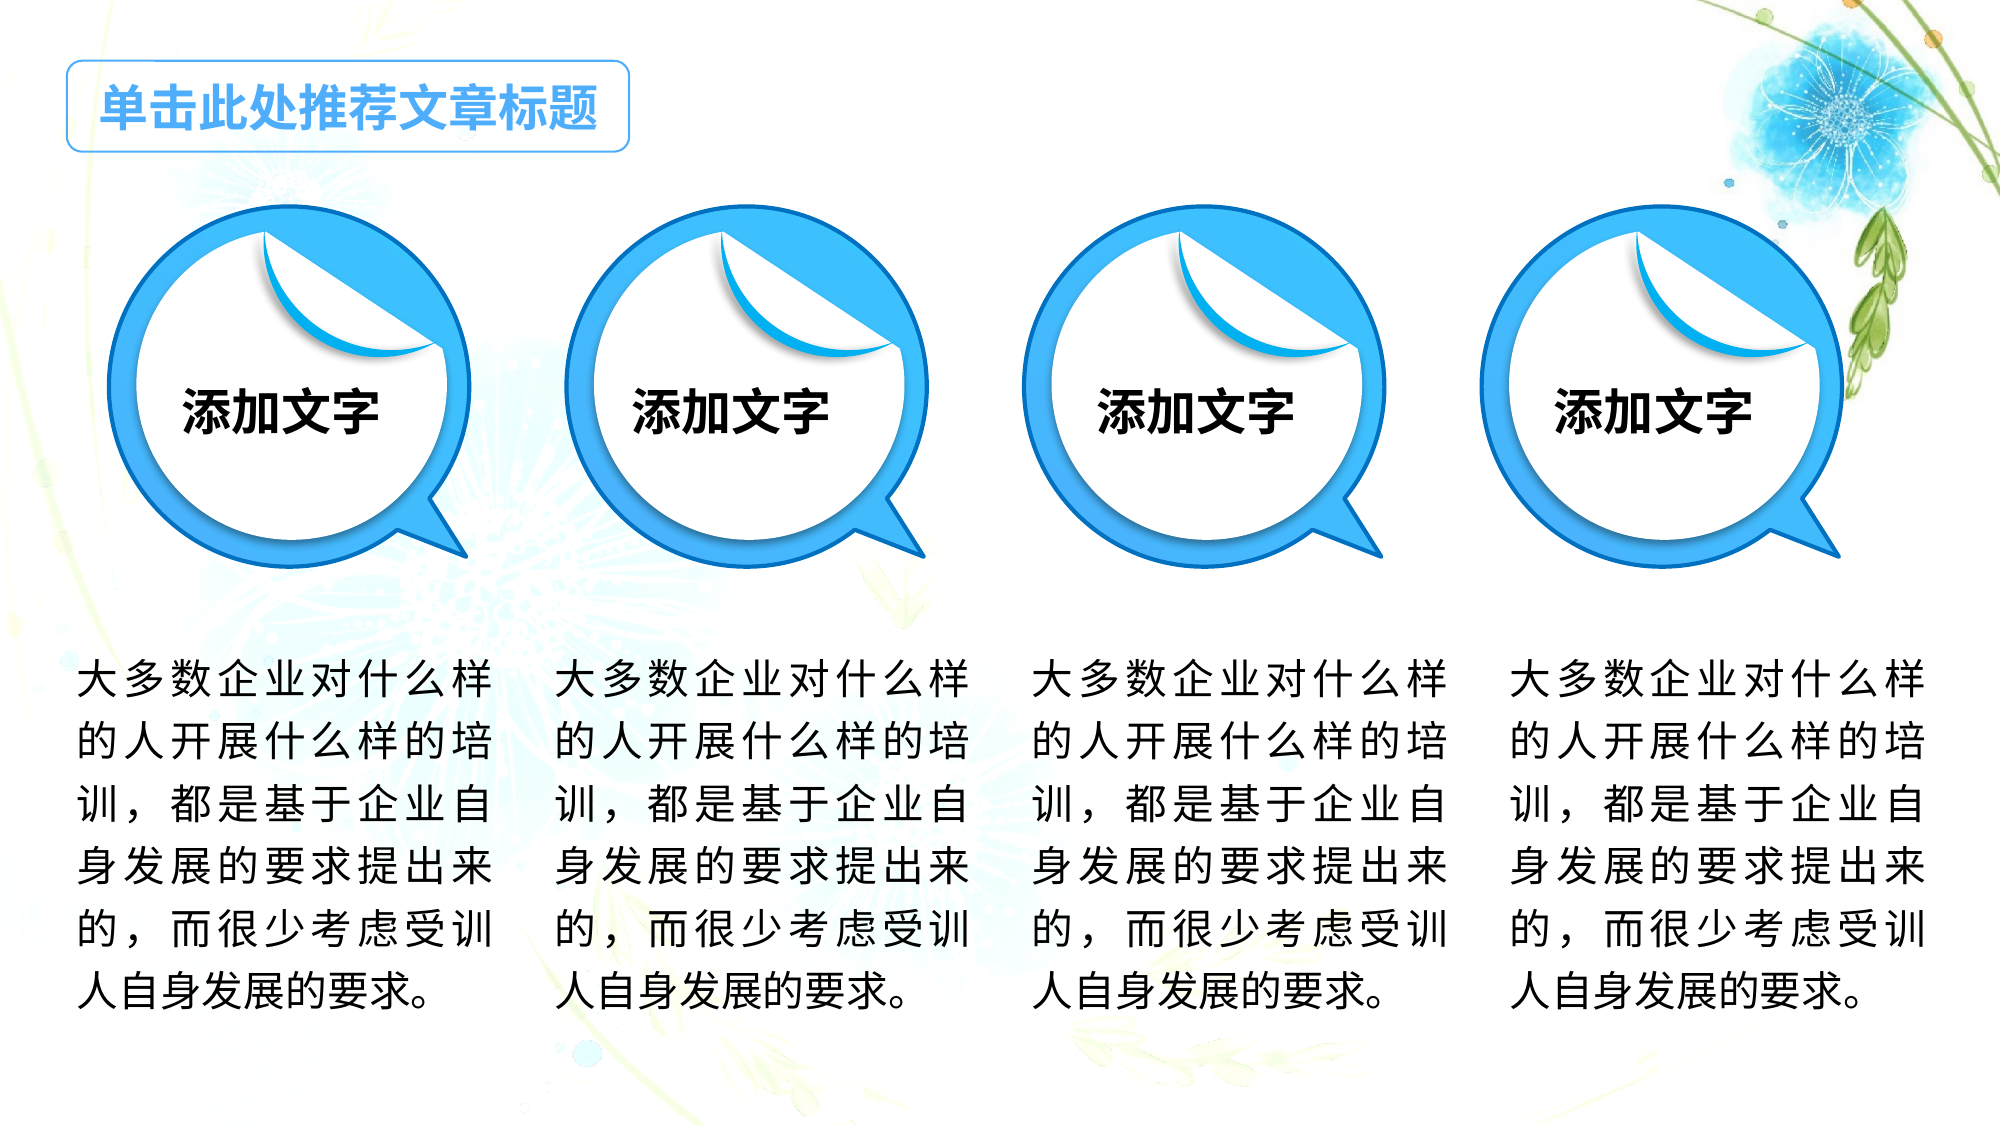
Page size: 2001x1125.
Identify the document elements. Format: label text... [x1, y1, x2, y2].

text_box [1016, 205, 1442, 588]
picture [1592, 0, 2000, 413]
text_box 大多数企业对什么样的人开展什么样的培训，都是基于企业自身发展的要求提出来的，而很少考虑受训人自身发展的要求。 [61, 632, 508, 1023]
text_box 大多数企业对什么样的人开展什么样的培训，都是基于企业自身发展的要求提出来的，而很少考虑受训人自身发展的要求。 [539, 632, 986, 1023]
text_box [101, 205, 527, 588]
text_box 单击此处推荐文章标题 [65, 59, 631, 153]
text_box 大多数企业对什么样的人开展什么样的培训，都是基于企业自身发展的要求提出来的，而很少考虑受训人自身发展的要求。 [1017, 632, 1463, 1023]
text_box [1474, 205, 1900, 588]
text_box 大多数企业对什么样的人开展什么样的培训，都是基于企业自身发展的要求提出来的，而很少考虑受训人自身发展的要求。 [1494, 632, 1941, 1023]
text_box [558, 205, 985, 588]
